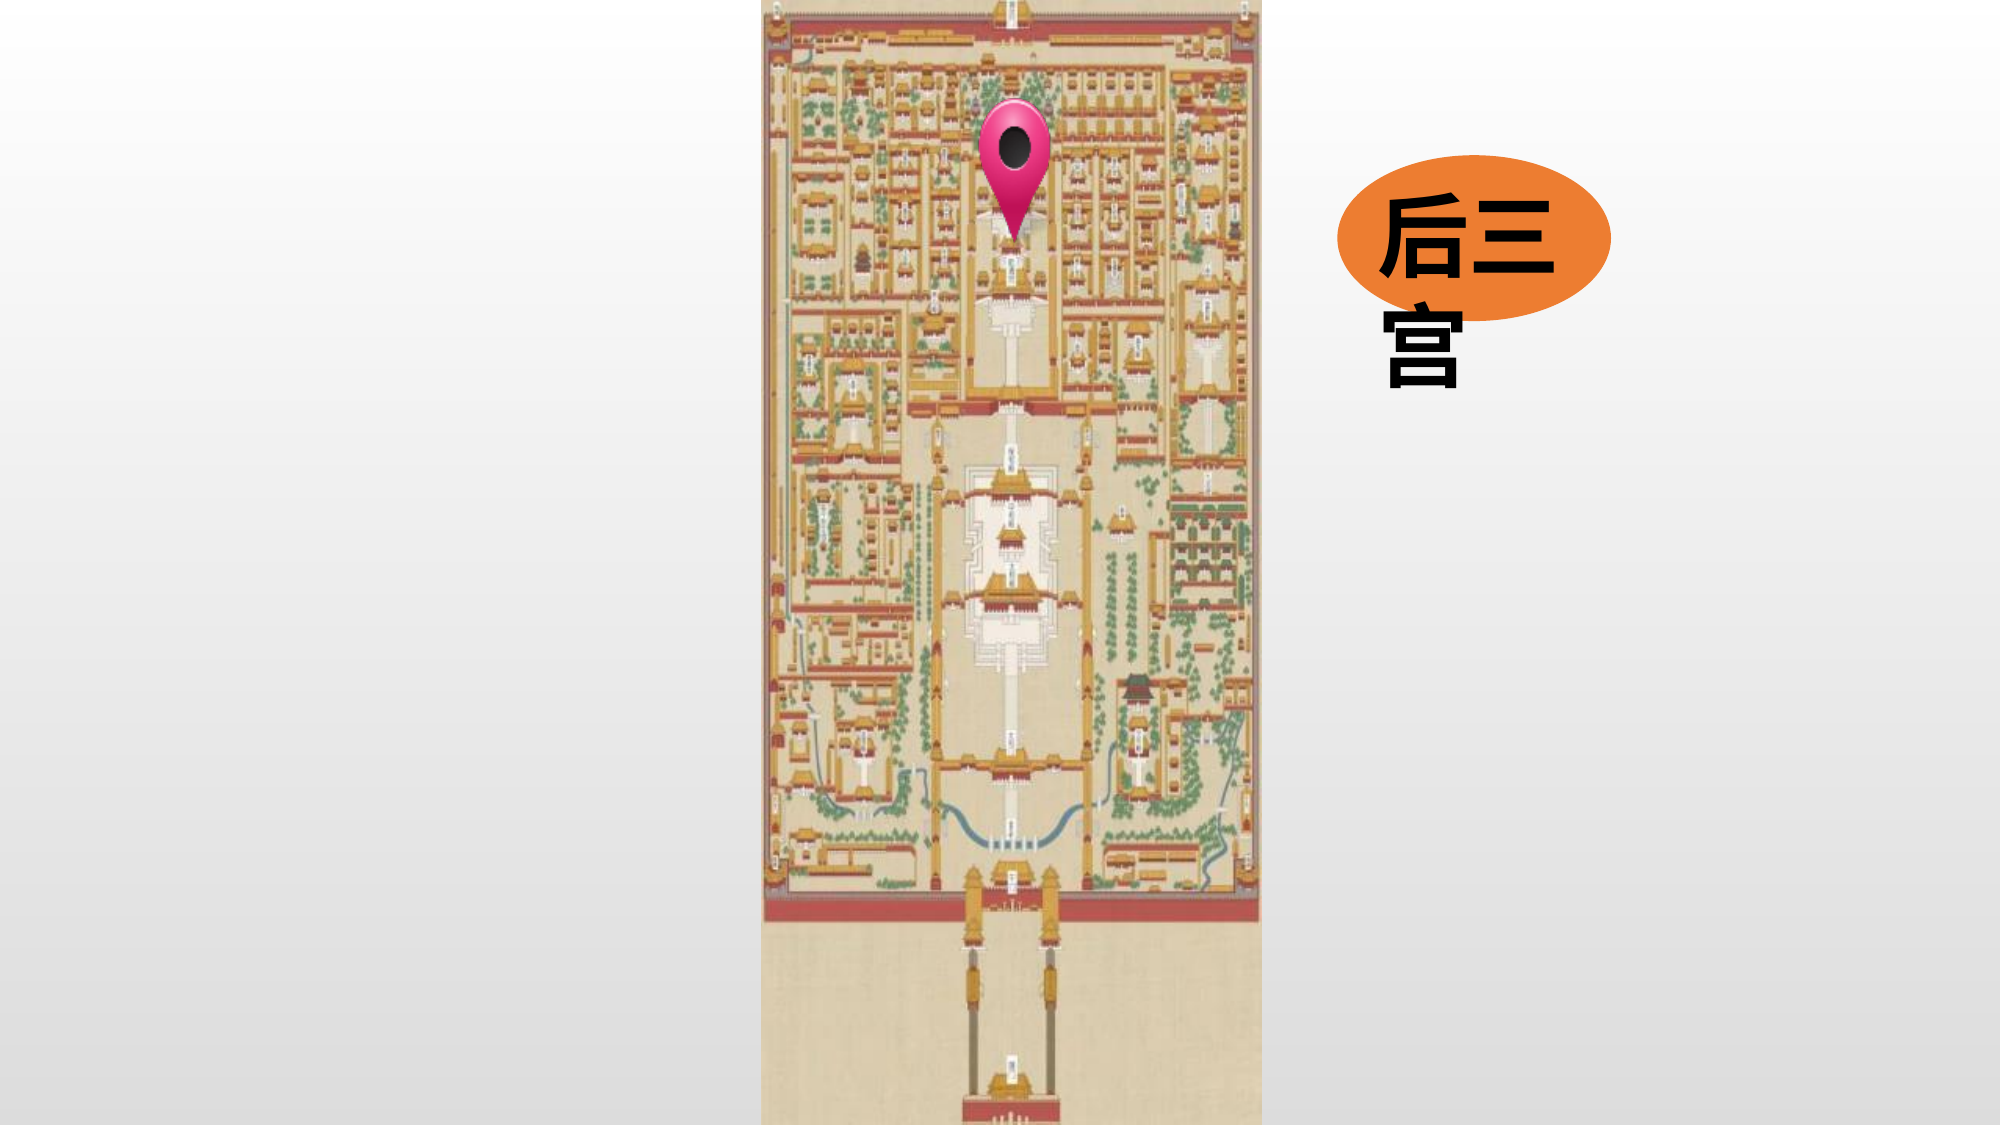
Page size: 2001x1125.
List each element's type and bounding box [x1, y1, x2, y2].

picture [761, 0, 1262, 1125]
text_box [1337, 155, 1613, 409]
